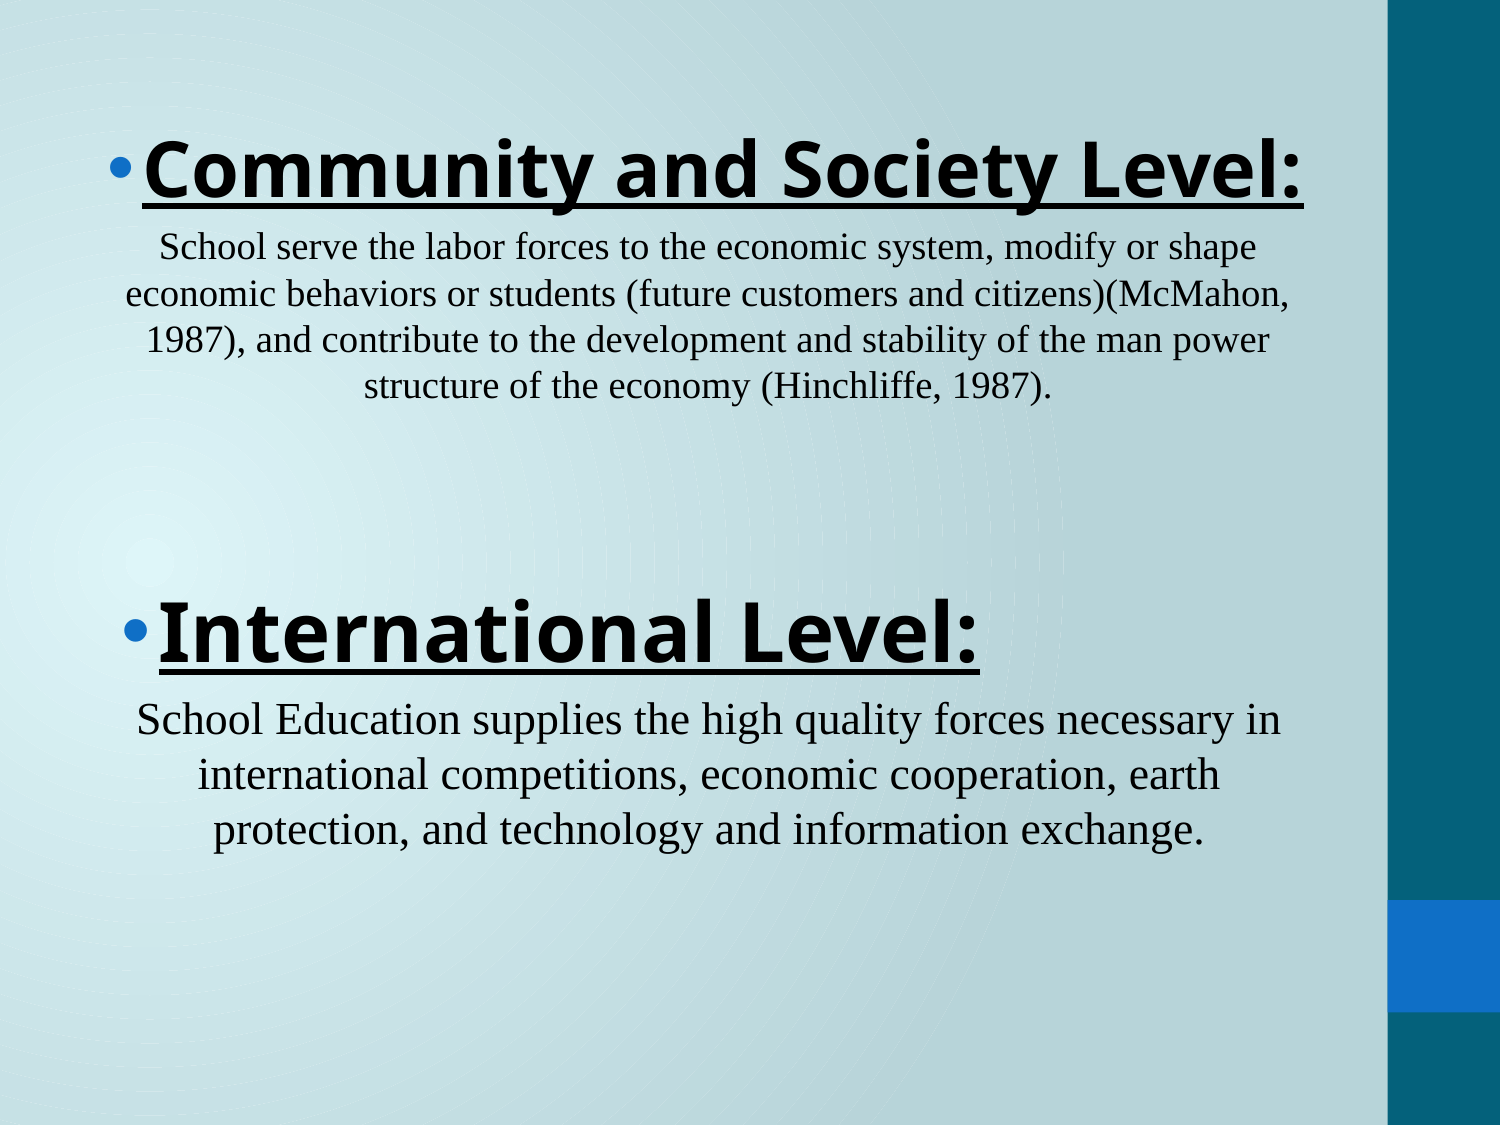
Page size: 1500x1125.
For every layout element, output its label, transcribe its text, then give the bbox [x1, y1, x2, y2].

text_box International Level: School Education supplies the high quality forces necessary in international competitions, economic cooperation, earth protection, and technology and information exchange. [87, 572, 1313, 861]
list Community and Society Level: School serve the labor forces to the economic system, modify or shape economic behaviors or students (future customers and citizens)(McMahon, 1987), and contribute to the development and stability of the man power structure of the economy (Hinchliffe, 1987). [75, 112, 1325, 500]
